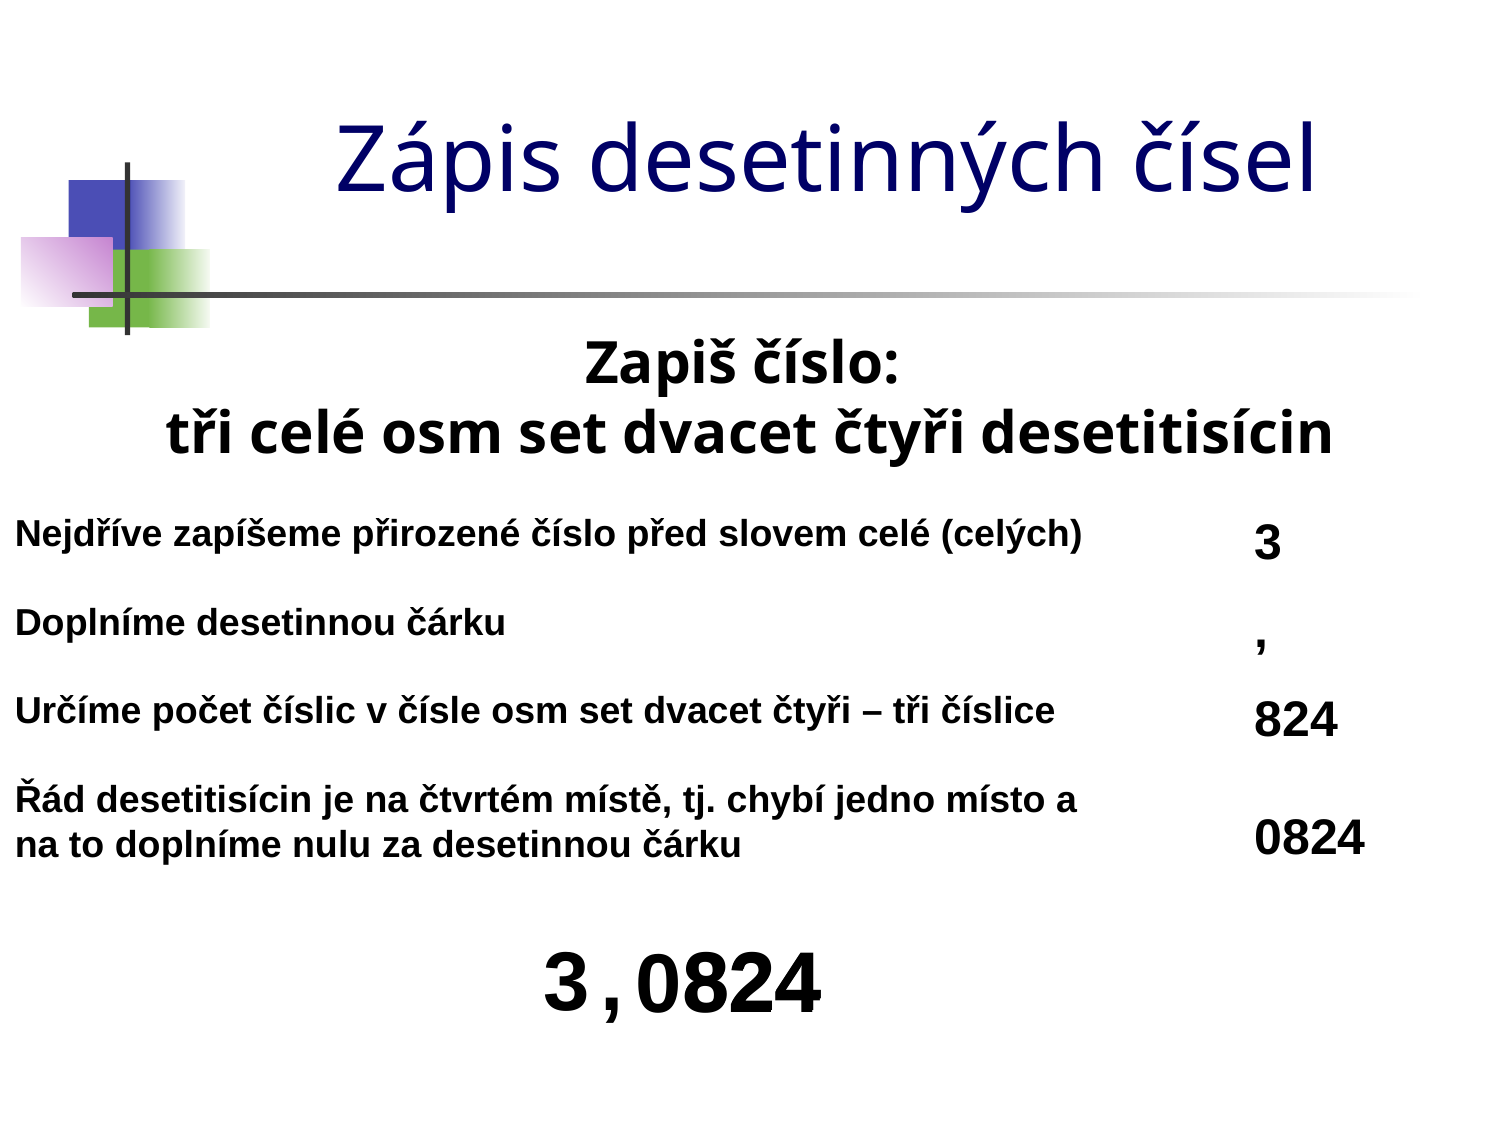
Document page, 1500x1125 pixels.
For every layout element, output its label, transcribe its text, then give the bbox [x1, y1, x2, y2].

text_box 0824 [621, 921, 870, 1037]
text_box 824 [1240, 679, 1453, 754]
text_box 3 [1240, 501, 1453, 577]
text_box Zapiš číslo: tři celé osm set dvacet čtyři desetitisícin [0, 317, 1500, 480]
text_box 3 [528, 919, 600, 1035]
text_box Určíme počet číslic v čísle osm set dvacet čtyři – tři číslice [0, 679, 1128, 739]
text_box Doplníme desetinnou čárku [0, 590, 1128, 651]
text_box Řád desetitisícin je na čtvrtém místě, tj. chybí jedno místo a na to doplníme nulu za desetinnou čárku [0, 767, 1128, 873]
text_box Nejdříve zapíšeme přirozené číslo před slovem celé (celých) [0, 501, 1128, 562]
title Zápis desetinných čísel [188, 34, 1468, 276]
text_box , [1240, 590, 1311, 666]
text_box , [600, 919, 657, 1035]
text_box 824 [668, 919, 858, 1035]
text_box 0824 [1240, 797, 1453, 872]
